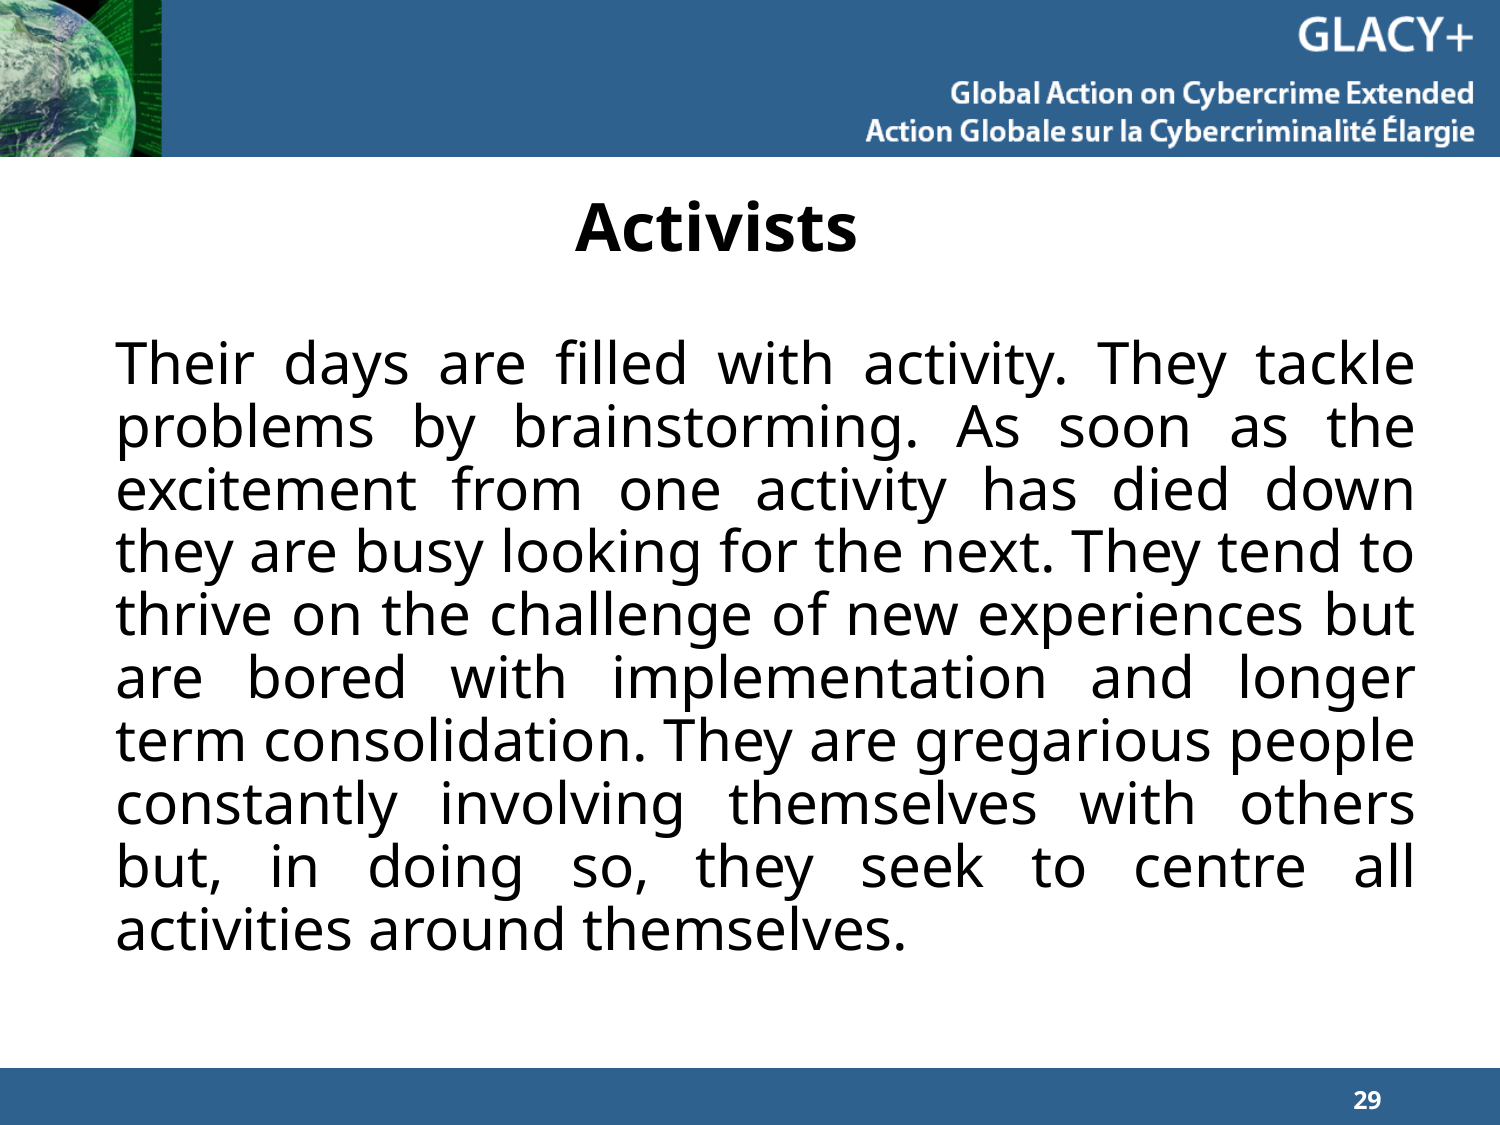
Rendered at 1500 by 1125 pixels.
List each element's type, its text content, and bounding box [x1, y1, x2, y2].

slide_number 29 [1059, 1071, 1397, 1125]
list Their days are filled with activity. They tackle problems by brainstorming. As soon as the excitement from one activity has died down they are busy looking for the next. They tend to thrive on the challenge of new experiences but are bored with implementation and longer term consolidation. They are gregarious people constantly involving themselves with others but, in doing so, they seek to centre all activities around themselves. [100, 326, 1432, 1028]
picture [0, 0, 1500, 157]
title Activists [0, 154, 1449, 305]
